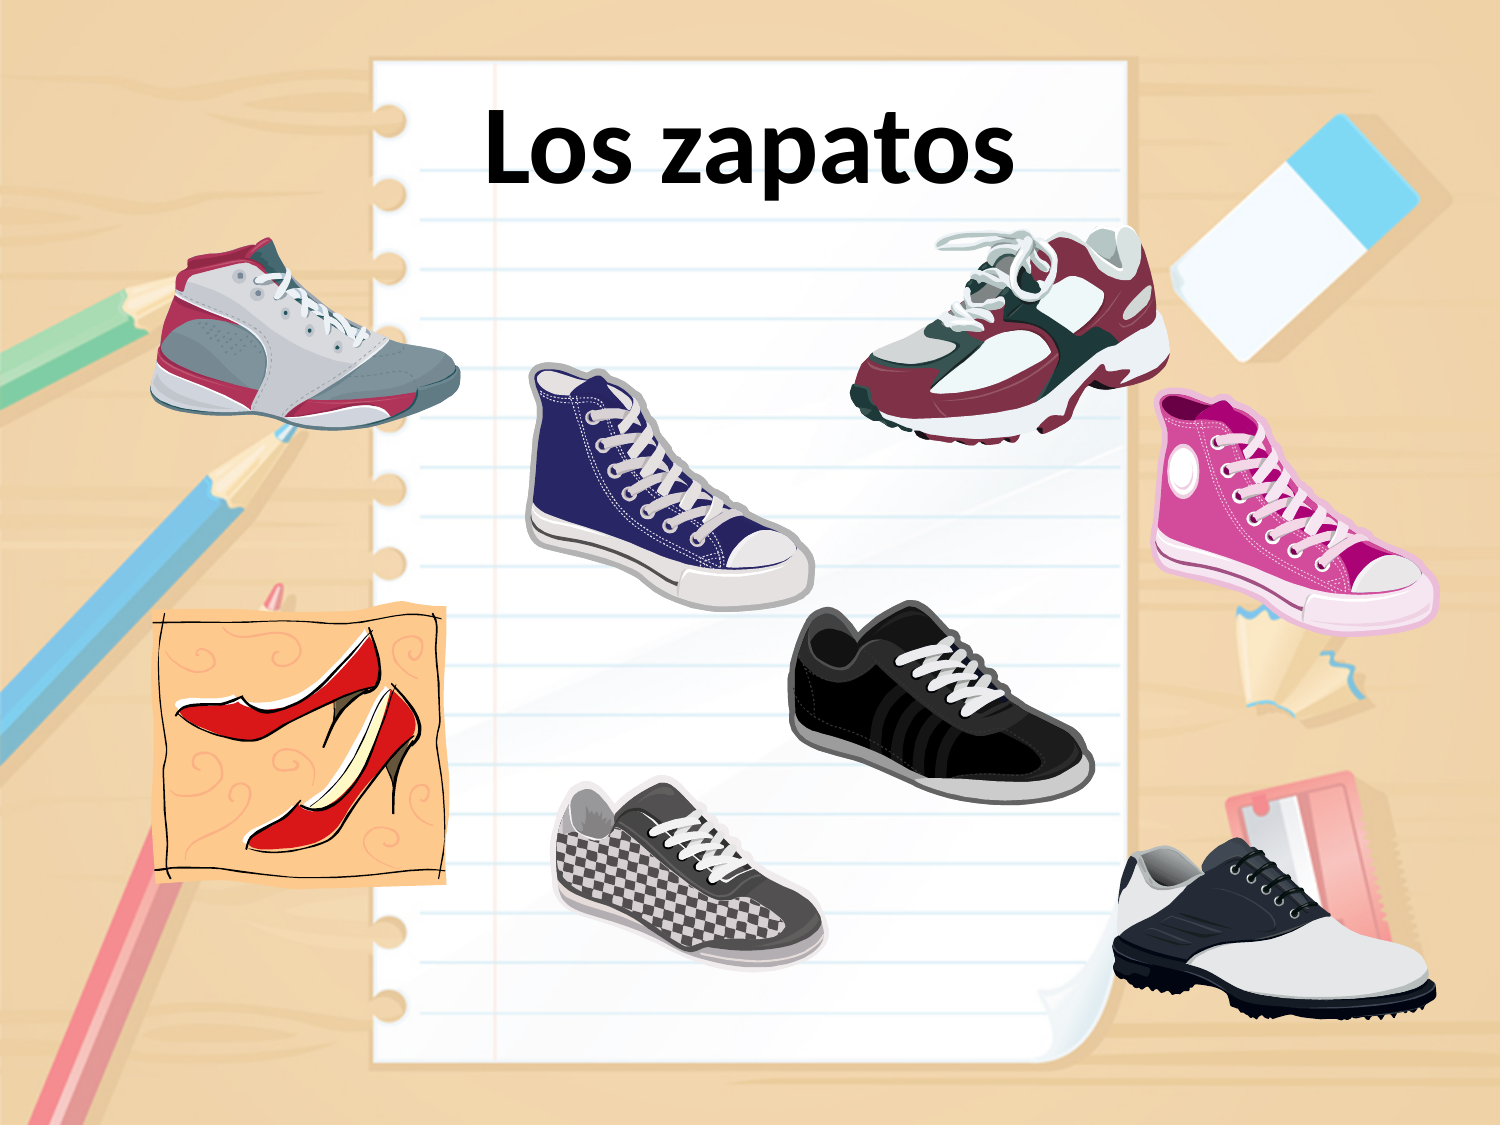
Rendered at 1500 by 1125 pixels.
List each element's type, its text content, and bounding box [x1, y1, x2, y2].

picture [149, 237, 461, 431]
picture [1112, 837, 1437, 1021]
picture [849, 224, 1441, 638]
title Los zapatos [75, 45, 1425, 233]
picture [524, 362, 1096, 973]
picture [149, 599, 451, 891]
